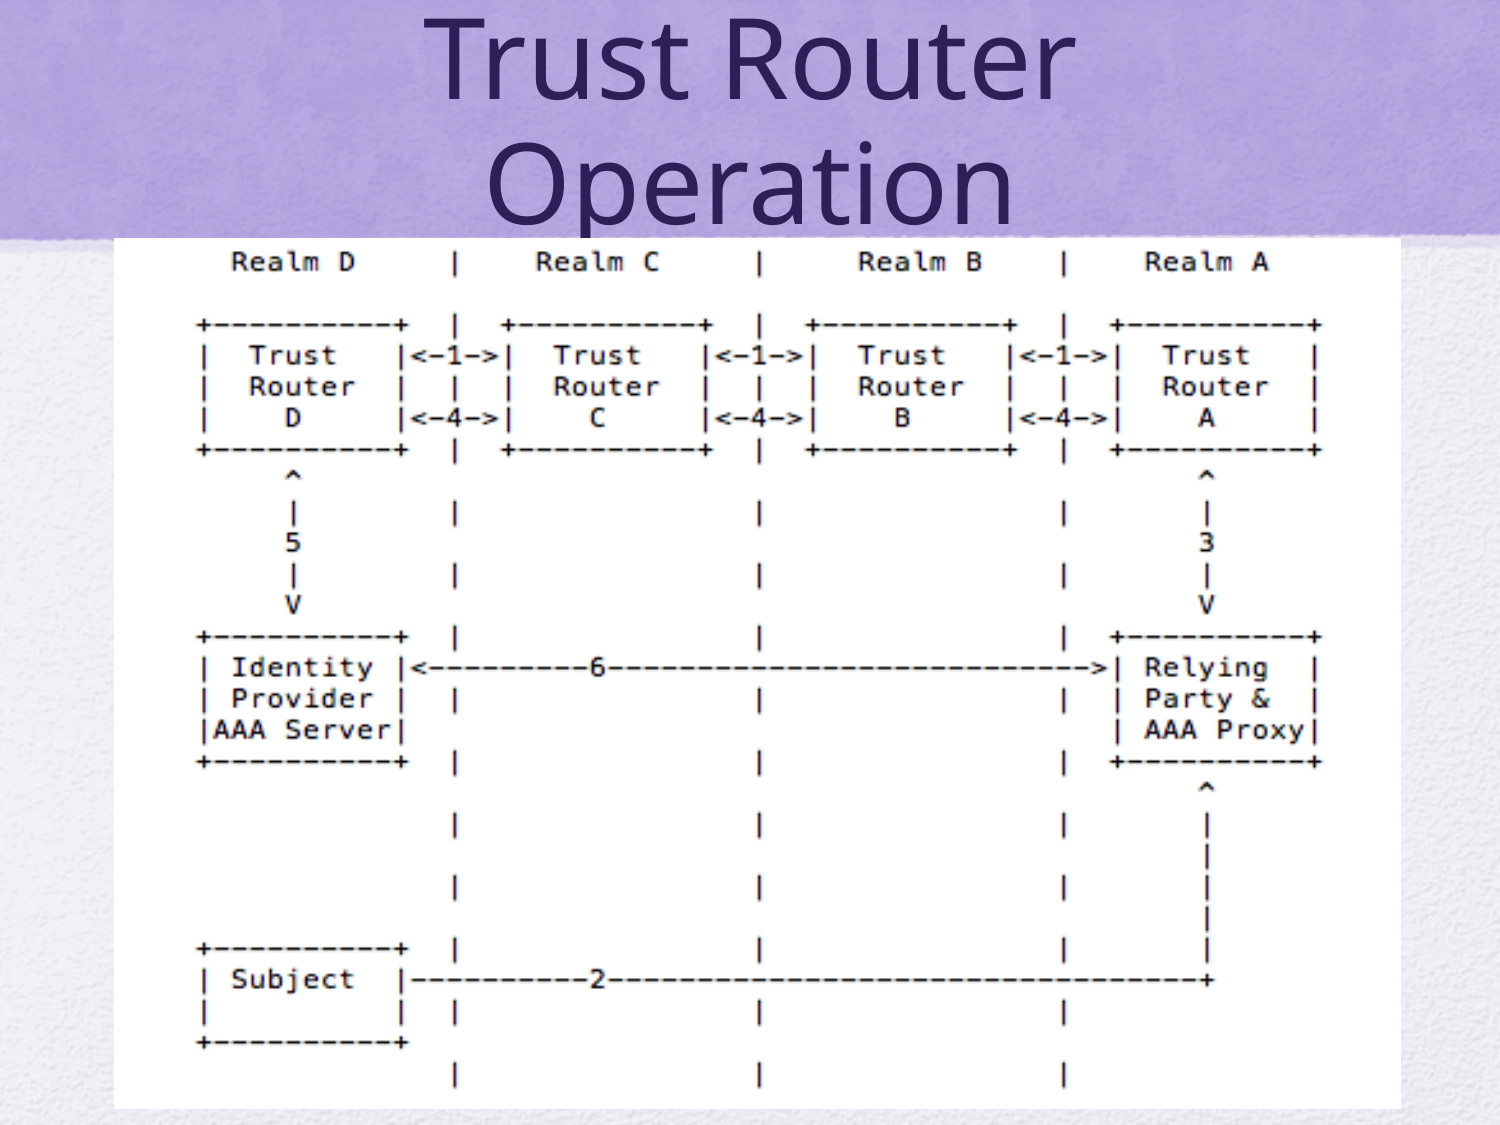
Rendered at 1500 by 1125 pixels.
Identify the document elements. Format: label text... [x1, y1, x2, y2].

picture [0, 225, 1500, 1125]
title Trust Router Operation [129, 6, 1372, 233]
